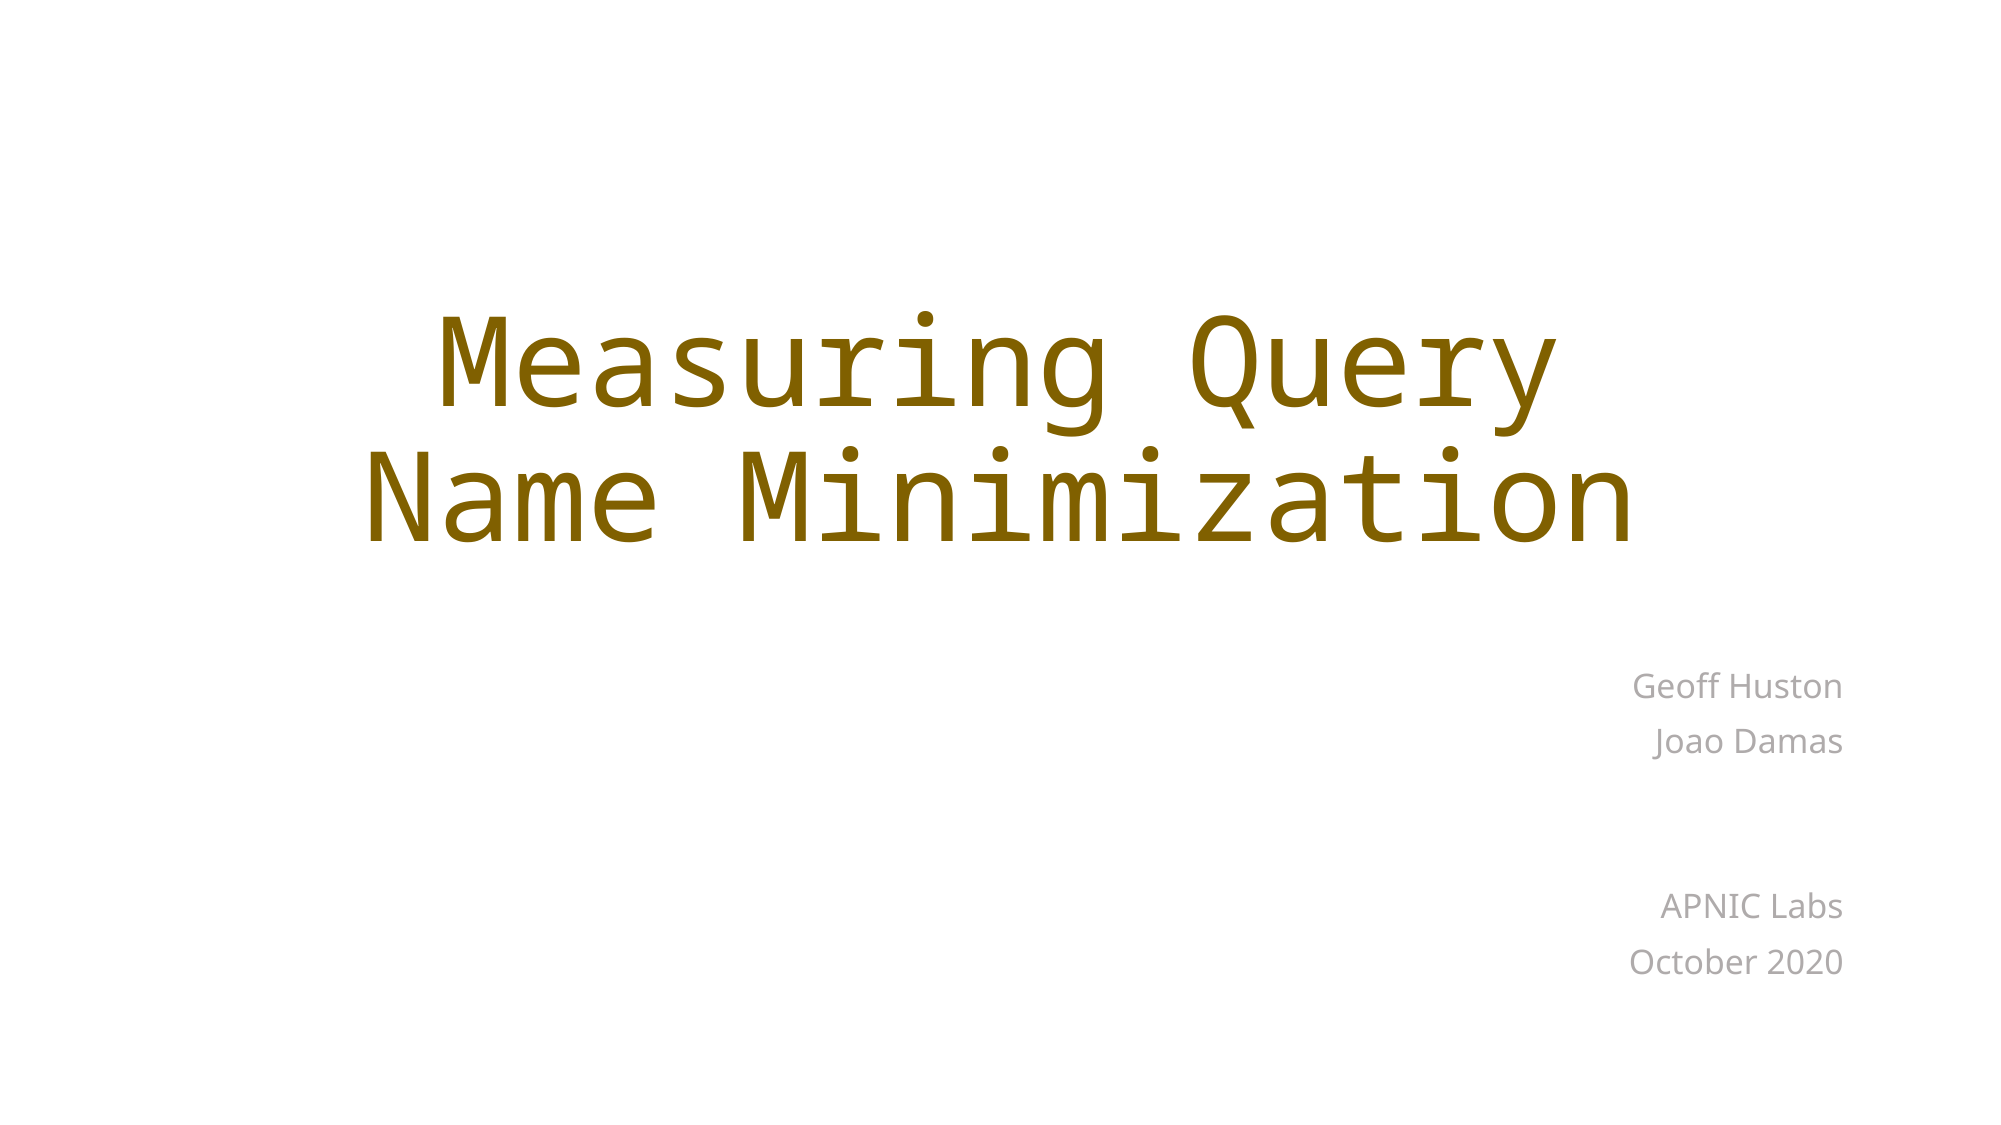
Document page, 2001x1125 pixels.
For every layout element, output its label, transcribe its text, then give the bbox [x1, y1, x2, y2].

subtitle Geoff Huston Joao Damas APNIC Labs October 2020 [358, 662, 1859, 992]
title Measuring Query Name Minimization [249, 184, 1750, 576]
